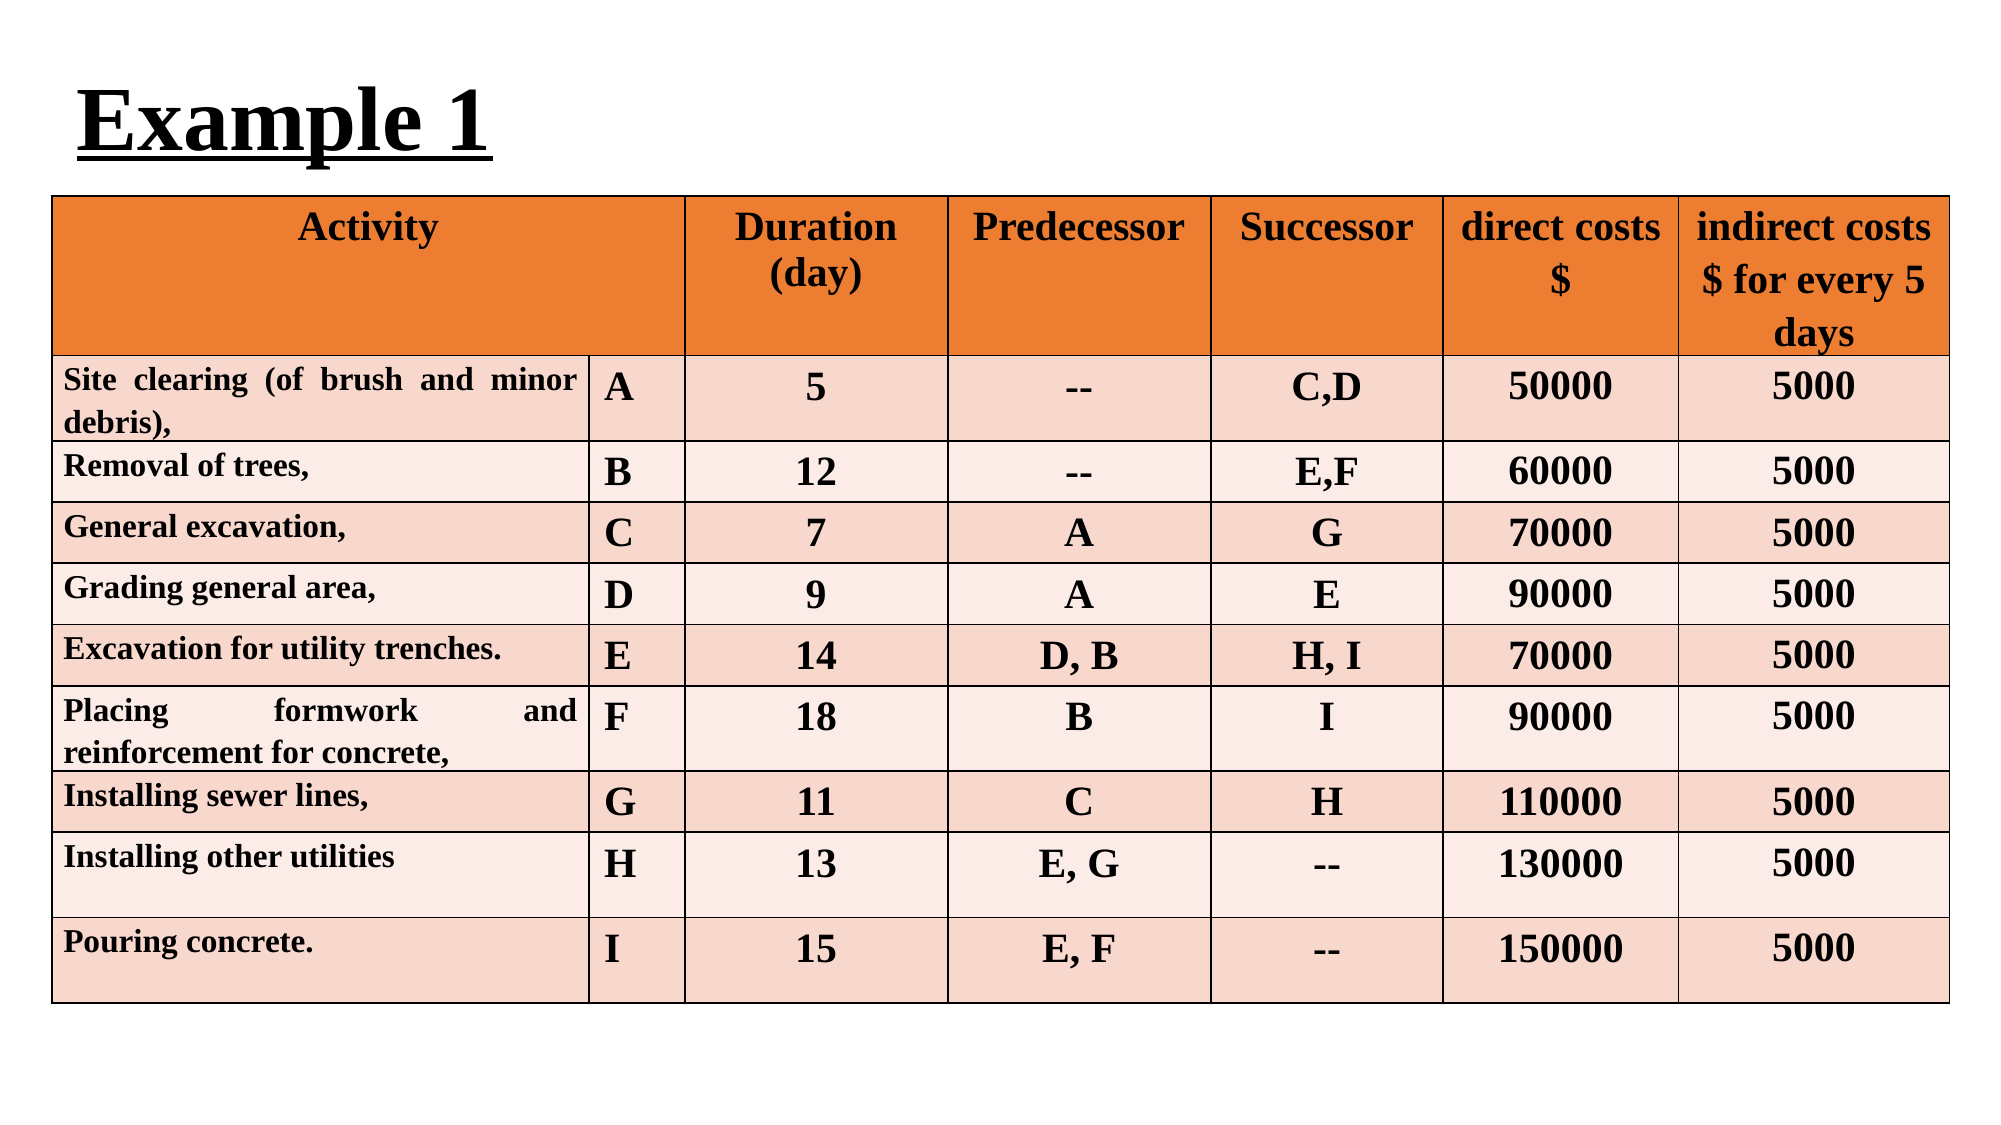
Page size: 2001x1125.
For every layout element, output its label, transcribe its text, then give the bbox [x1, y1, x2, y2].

table_cell 5000 [1679, 356, 1949, 440]
table_cell 90000 [1444, 687, 1678, 770]
table_header Duration (day) [686, 197, 947, 355]
table_cell Placing formwork and reinforcement for concrete, [53, 687, 588, 770]
table_cell E [590, 625, 684, 685]
table_cell A [949, 503, 1210, 562]
table_cell 150000 [1444, 918, 1678, 1002]
table_cell D, B [949, 625, 1210, 685]
table_cell 9 [686, 564, 947, 624]
table_cell 5000 [1679, 772, 1949, 831]
table_cell 14 [686, 625, 947, 685]
table_cell 5000 [1679, 503, 1949, 562]
table_cell I [1212, 687, 1442, 770]
table_cell 5000 [1679, 833, 1949, 917]
table_cell H, I [1212, 625, 1442, 685]
table_cell 70000 [1444, 503, 1678, 562]
table_cell 7 [686, 503, 947, 562]
table_cell Pouring concrete. [53, 918, 588, 1002]
table_cell Grading general area, [53, 564, 588, 624]
table_cell 5000 [1679, 625, 1949, 685]
table_header Predecessor [949, 197, 1210, 355]
table_cell -- [1212, 833, 1442, 917]
table_cell 18 [686, 687, 947, 770]
table_cell C [949, 772, 1210, 831]
table_cell -- [949, 356, 1210, 440]
text_box Example 1 [61, 35, 508, 177]
table_cell 11 [686, 772, 947, 831]
table_cell General excavation, [53, 503, 588, 562]
table_cell E,F [1212, 442, 1442, 501]
table_header indirect costs $ for every 5 days [1679, 197, 1949, 355]
table_cell 70000 [1444, 625, 1678, 685]
table_cell A [949, 564, 1210, 624]
table_cell G [590, 772, 684, 831]
table_cell Removal of trees, [53, 442, 588, 501]
table_cell H [1212, 772, 1442, 831]
table_cell -- [949, 442, 1210, 501]
table_cell C [590, 503, 684, 562]
table_cell D [590, 564, 684, 624]
table_cell 60000 [1444, 442, 1678, 501]
table_cell 110000 [1444, 772, 1678, 831]
table_cell -- [1212, 918, 1442, 1002]
table_cell 5000 [1679, 442, 1949, 501]
table_cell 12 [686, 442, 947, 501]
table_cell 5000 [1679, 918, 1949, 1002]
table_cell 5000 [1679, 564, 1949, 624]
table_header Activity [53, 197, 684, 355]
table_cell Installing sewer lines, [53, 772, 588, 831]
table_header direct costs $ [1444, 197, 1678, 355]
table_header Successor [1212, 197, 1442, 355]
table_cell G [1212, 503, 1442, 562]
table_cell E, G [949, 833, 1210, 917]
table_cell Site clearing (of brush and minor debris), [53, 356, 588, 440]
table_cell 90000 [1444, 564, 1678, 624]
table_cell Installing other utilities [53, 833, 588, 917]
table_cell A [590, 356, 684, 440]
table_cell H [590, 833, 684, 917]
table_cell 13 [686, 833, 947, 917]
table_cell 130000 [1444, 833, 1678, 917]
table_cell Excavation for utility trenches. [53, 625, 588, 685]
table_cell C,D [1212, 356, 1442, 440]
table_cell 5 [686, 356, 947, 440]
table_cell B [949, 687, 1210, 770]
table_cell E, F [949, 918, 1210, 1002]
table_cell E [1212, 564, 1442, 624]
table_cell 5000 [1679, 687, 1949, 770]
table_cell 50000 [1444, 356, 1678, 440]
table_cell F [590, 687, 684, 770]
table_cell 15 [686, 918, 947, 1002]
table_cell I [590, 918, 684, 1002]
table_cell B [590, 442, 684, 501]
